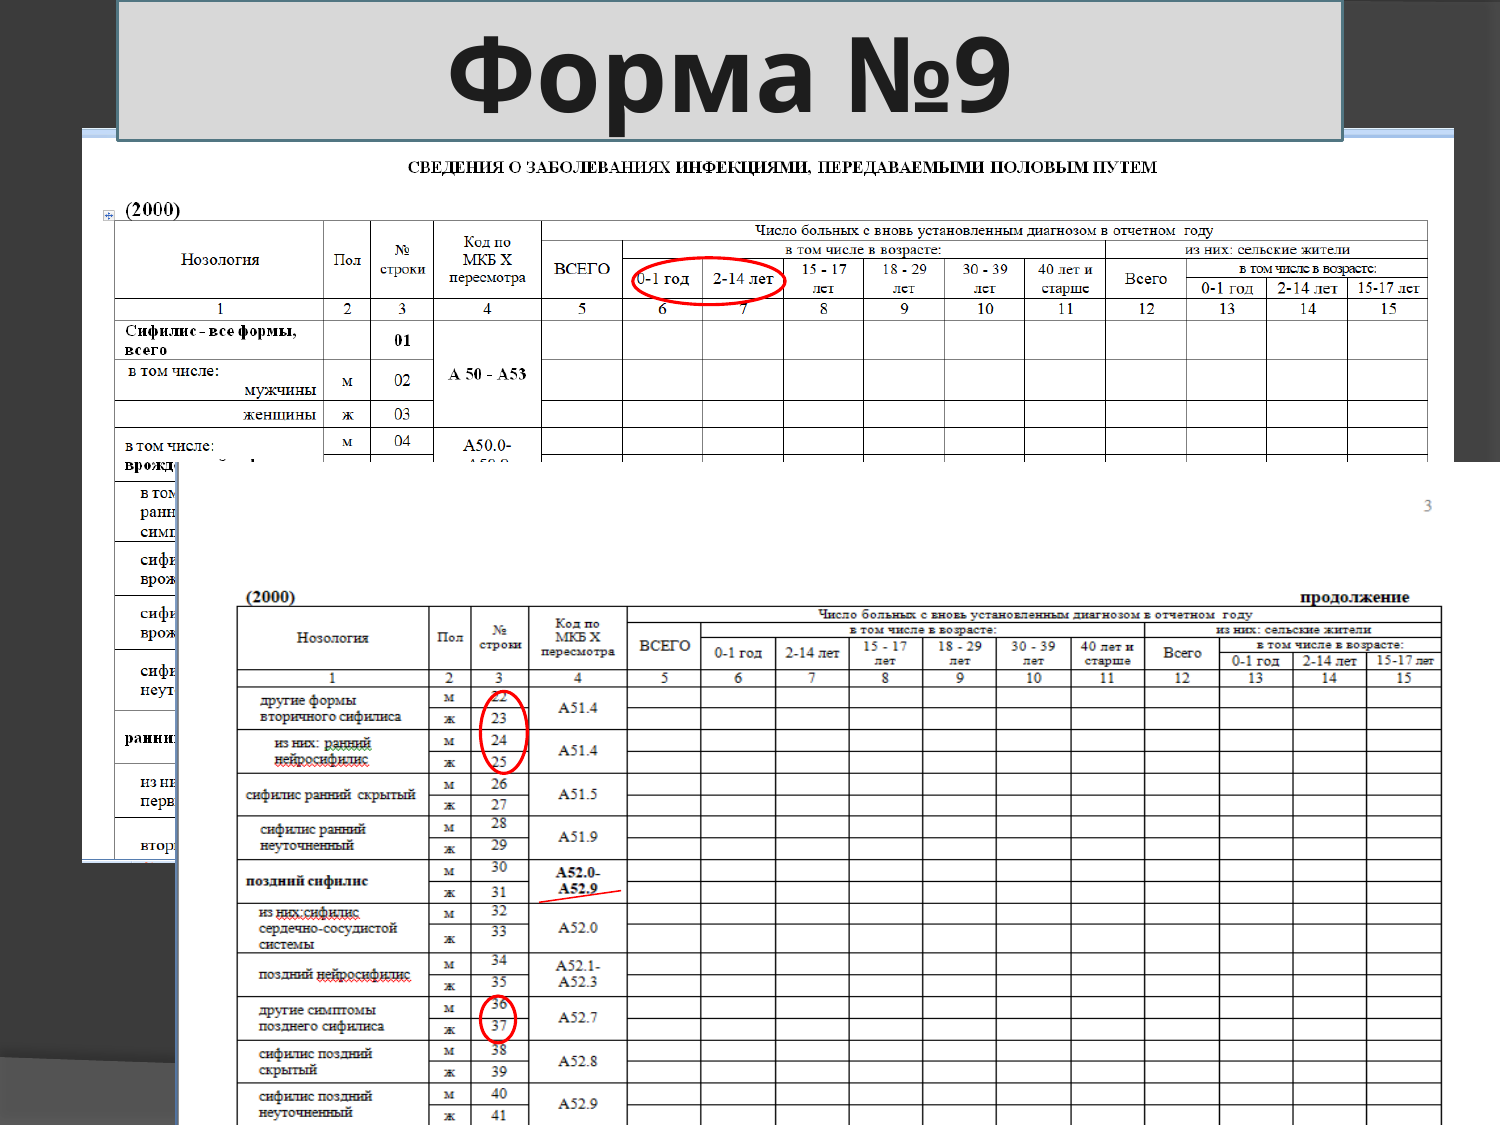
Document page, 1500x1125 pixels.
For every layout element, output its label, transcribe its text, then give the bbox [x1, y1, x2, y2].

picture [175, 462, 1500, 1125]
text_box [538, 890, 622, 903]
title Форма №9 [116, 0, 1344, 120]
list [81, 128, 1454, 863]
